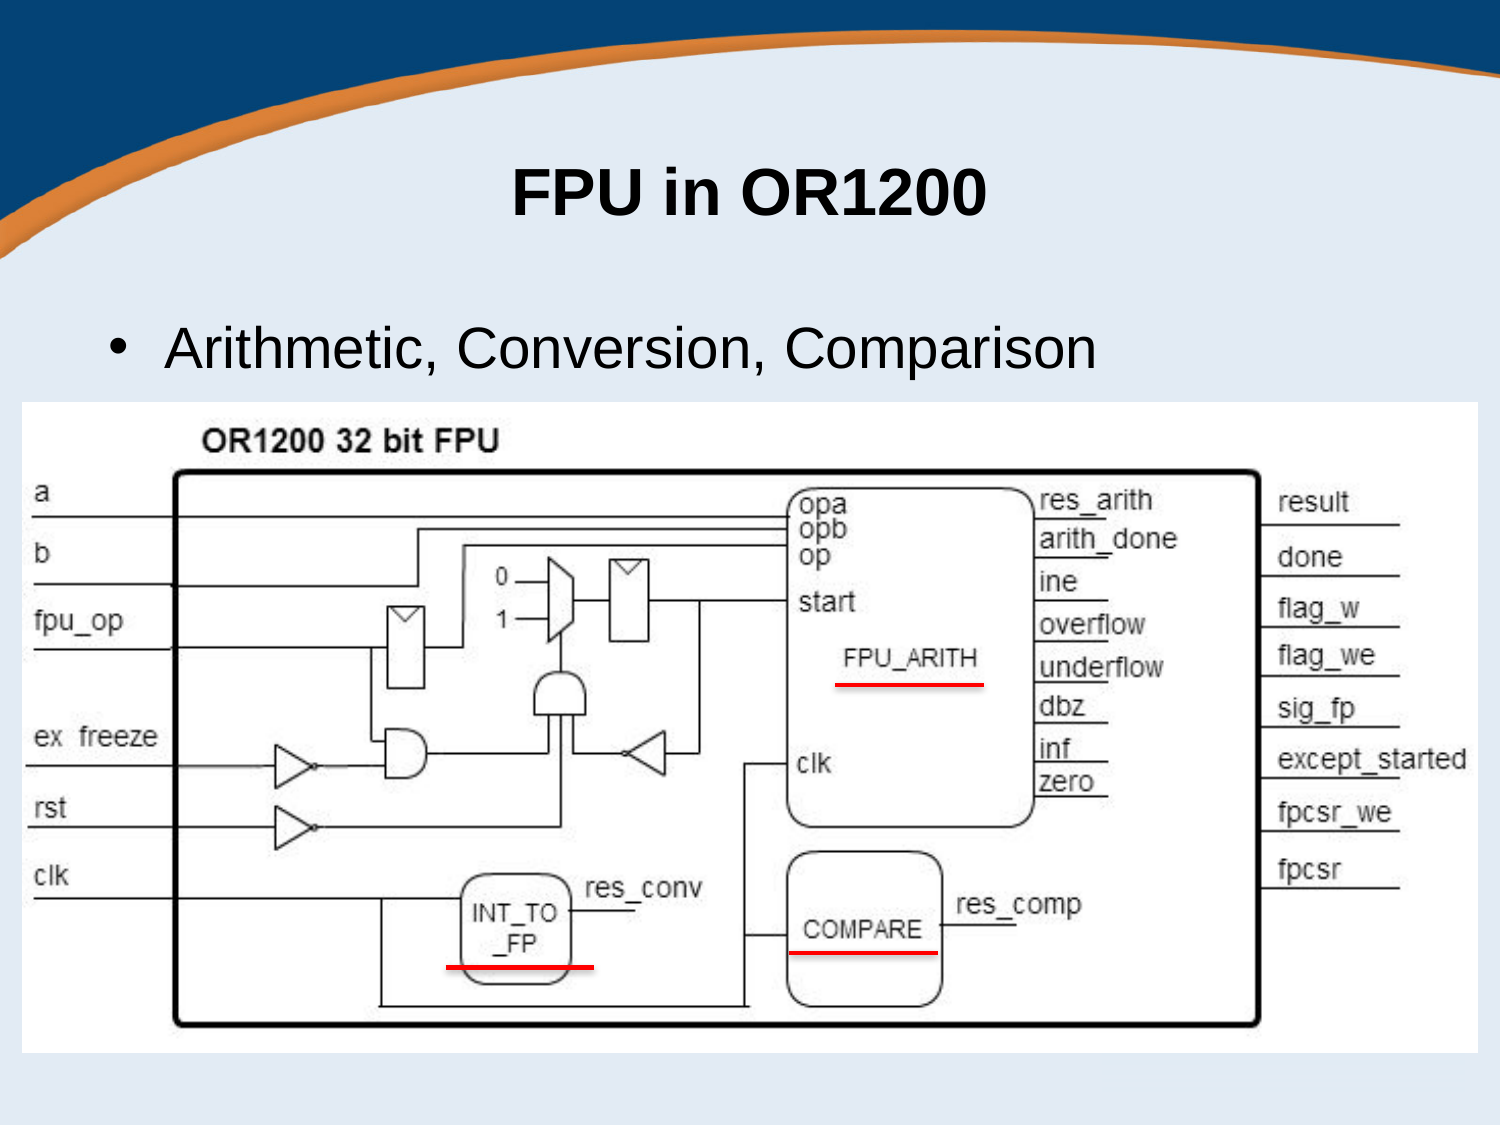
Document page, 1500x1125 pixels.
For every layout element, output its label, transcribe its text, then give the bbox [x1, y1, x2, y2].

picture [0, 0, 1500, 1125]
list Arithmetic, Conversion, Comparison [93, 267, 1444, 401]
title FPU in OR1200 [75, 95, 1425, 283]
